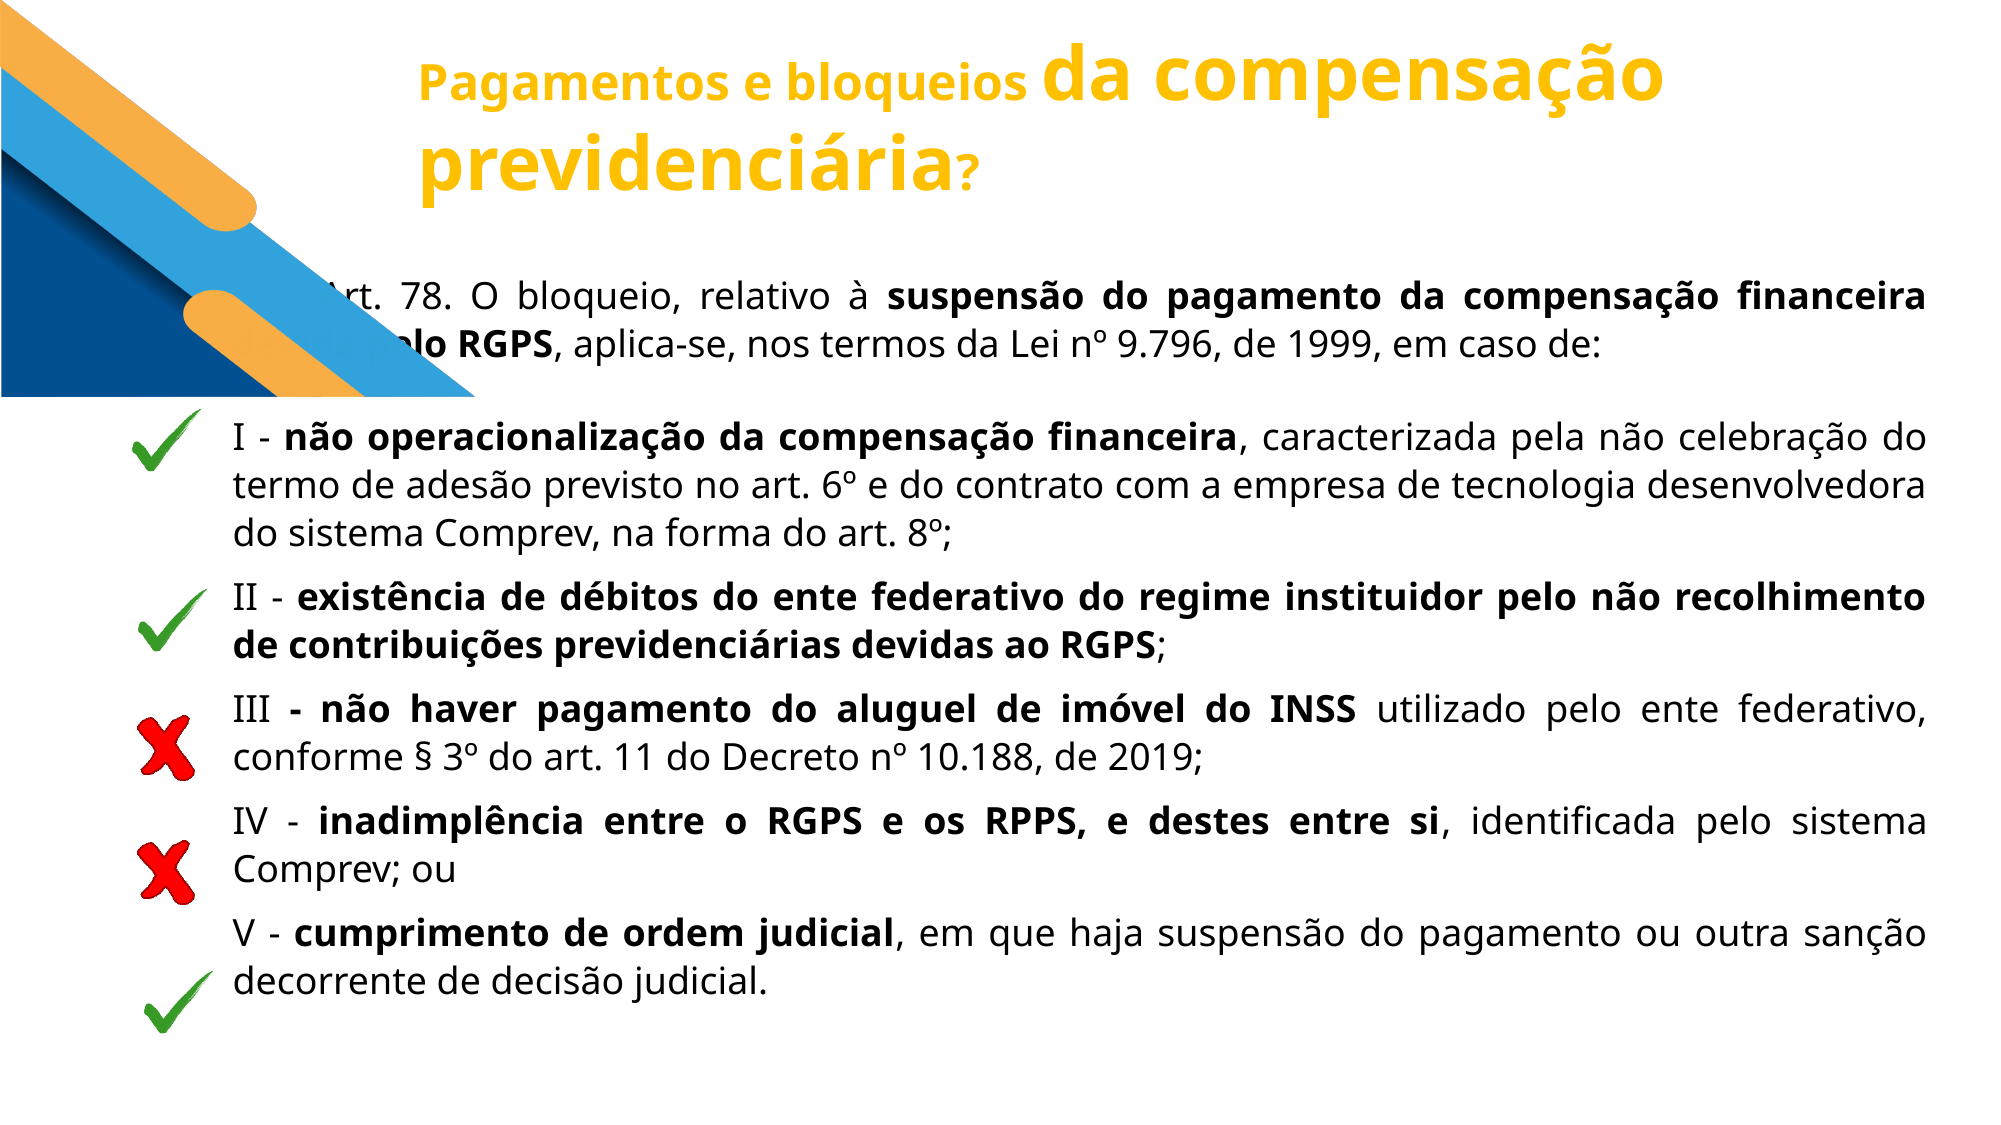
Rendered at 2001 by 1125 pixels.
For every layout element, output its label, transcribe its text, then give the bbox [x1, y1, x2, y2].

picture [136, 715, 195, 781]
picture [136, 839, 195, 906]
text_box Art. 78. O bloqueio, relativo à suspensão do pagamento da compensação financeira devida pelo RGPS, aplica-se, nos termos da Lei nº 9.796, de 1999, em caso de: I - não operacionalização da compensação financeira, caracterizada pela não celebração do termo de adesão previsto no art. 6º e do contrato com a empresa de tecnologia desenvolvedora do sistema Comprev, na forma do art. 8º; II - existência de débitos do ente federativo do regime instituidor pelo não recolhimento de contribuições previdenciárias devidas ao RGPS; III - não haver pagamento do aluguel de imóvel do INSS utilizado pelo ente federativo, conforme § 3º do art. 11 do Decreto nº 10.188, de 2019; IV - inadimplência entre o RGPS e os RPPS, e destes entre si, identificada pelo sistema Comprev; ou V - cumprimento de ordem judicial, em que haja suspensão do pagamento ou outra sanção decorrente de decisão judicial. [217, 261, 1943, 1010]
text_box [0, 0, 475, 397]
picture [131, 582, 213, 654]
picture [137, 964, 219, 1036]
text_box Pagamentos e bloqueios da compensação previdenciária? [475, 18, 1943, 214]
picture [125, 402, 207, 474]
